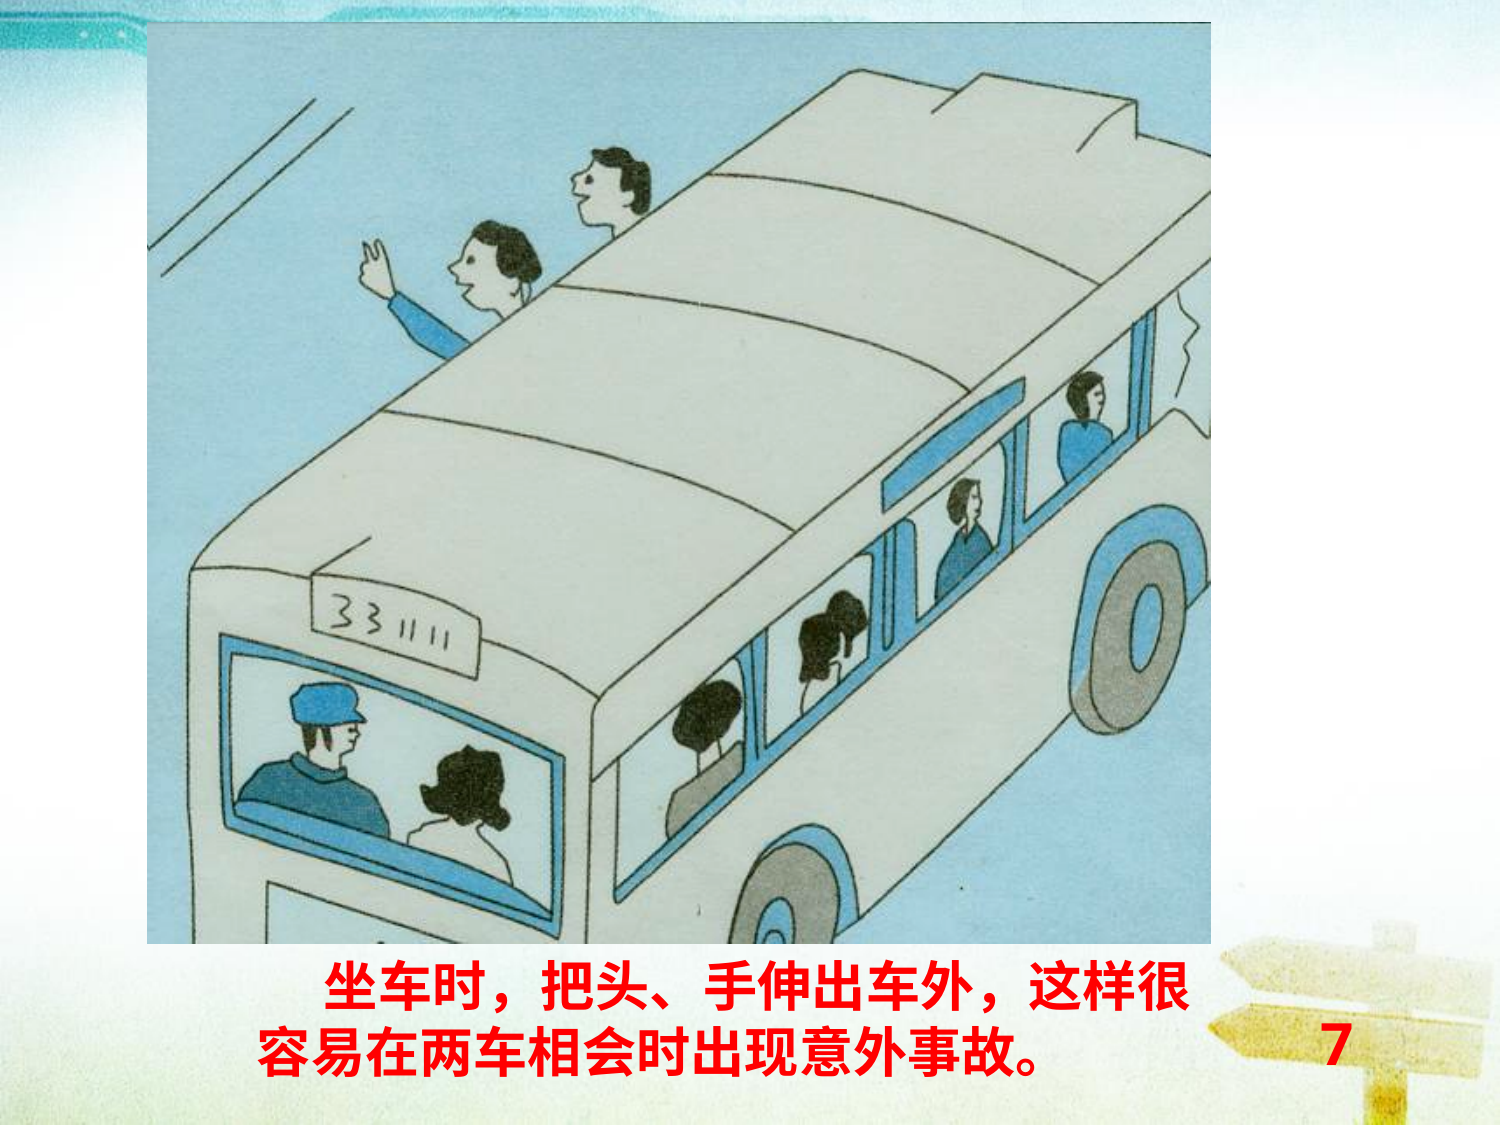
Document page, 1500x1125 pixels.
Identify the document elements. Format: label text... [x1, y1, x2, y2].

text_box 7 [1305, 999, 1400, 1085]
text_box 坐车时，把头、手伸出车外，这样很容易在两车相会时出现意外事故。 [242, 940, 1235, 1091]
picture [0, 0, 1500, 1125]
